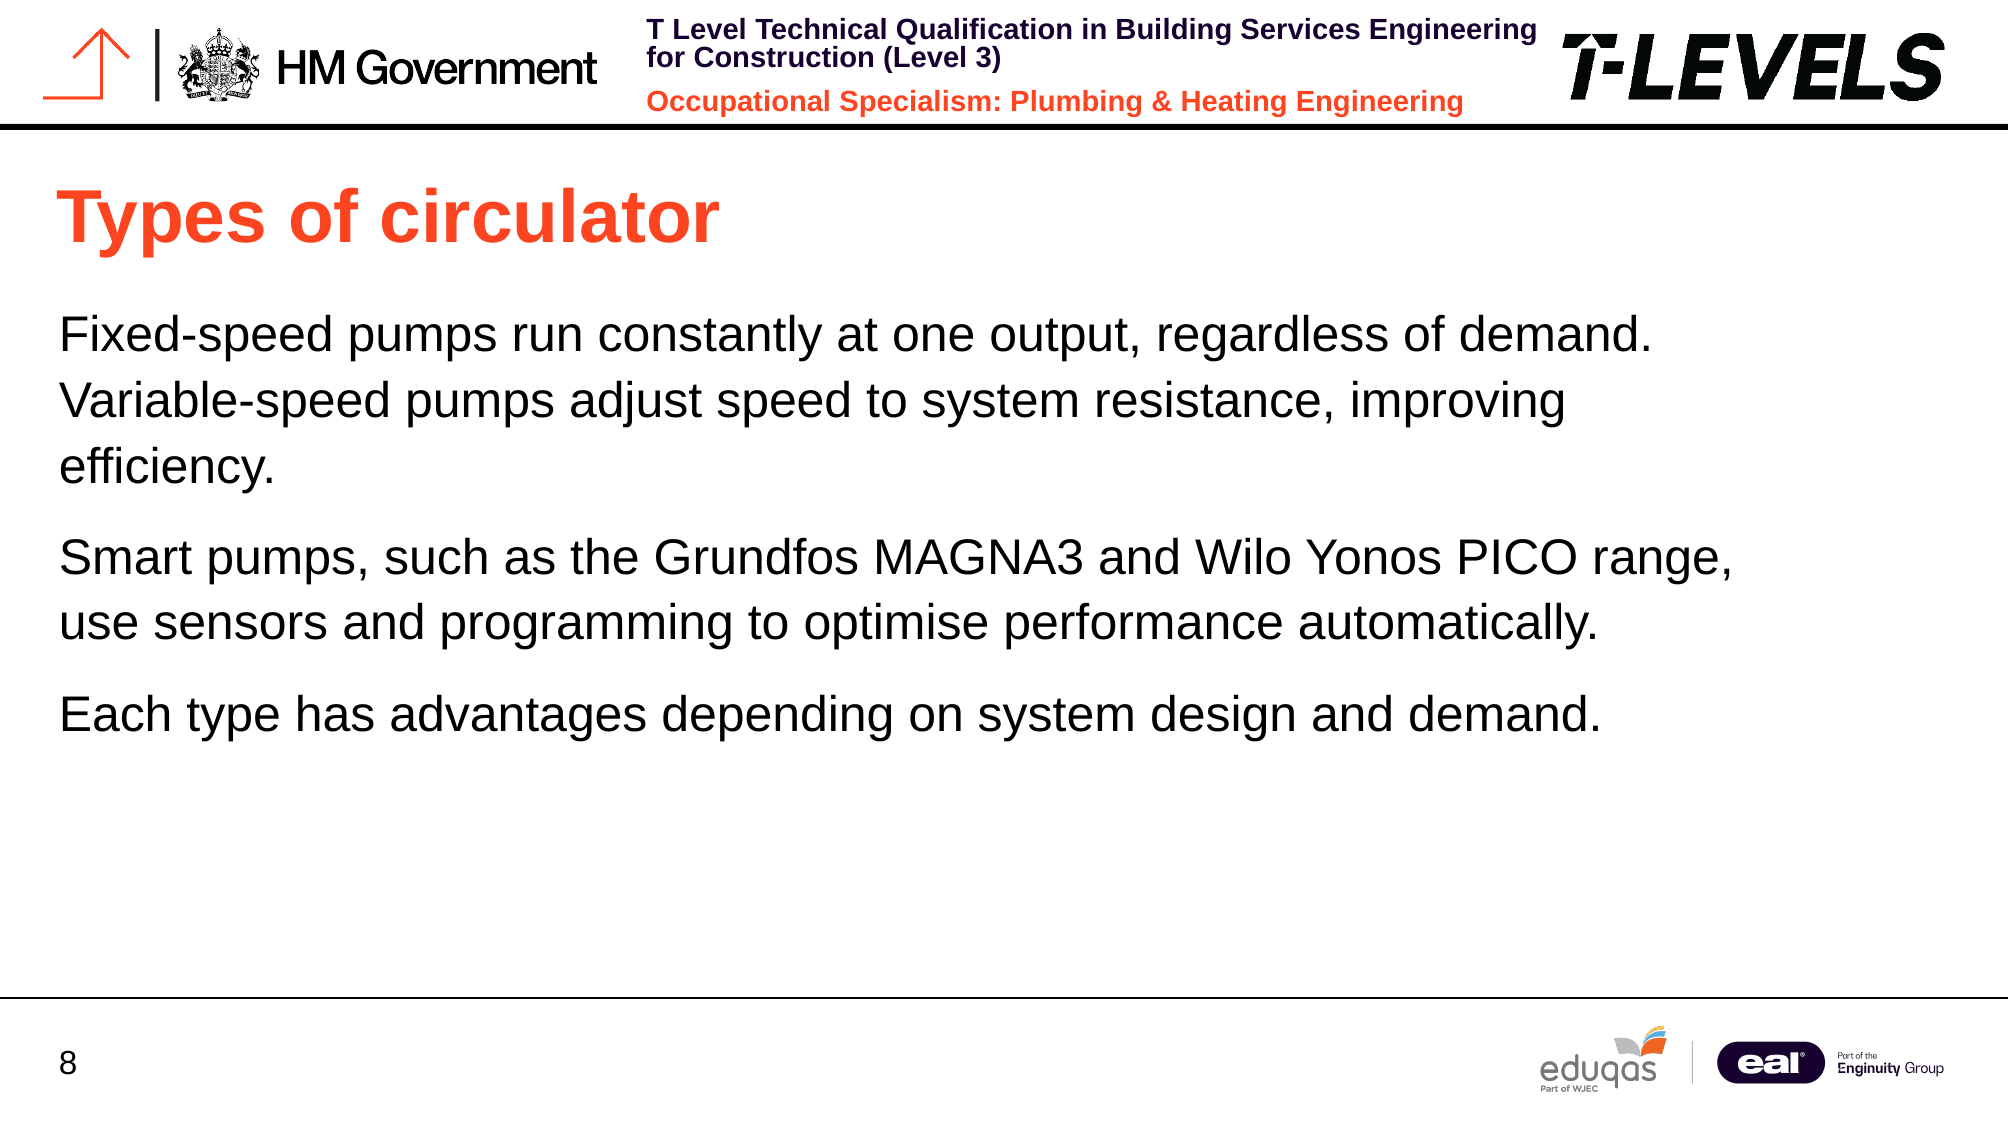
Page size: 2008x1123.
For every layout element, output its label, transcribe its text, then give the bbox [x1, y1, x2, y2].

list Fixed-speed pumps run constantly at one output, regardless of demand. Variable-speed pumps adjust speed to system resistance, improving efficiency. Smart pumps, such as the Grundfos MAGNA3 and Wilo Yonos PICO range, use sensors and programming to optimise performance automatically. Each type has advantages depending on system design and demand. [59, 295, 1766, 975]
picture [38, 27, 136, 100]
picture [155, 28, 597, 102]
title Types of circulator [41, 111, 1949, 314]
picture [1535, 1021, 1949, 1097]
picture [1543, 25, 1964, 108]
